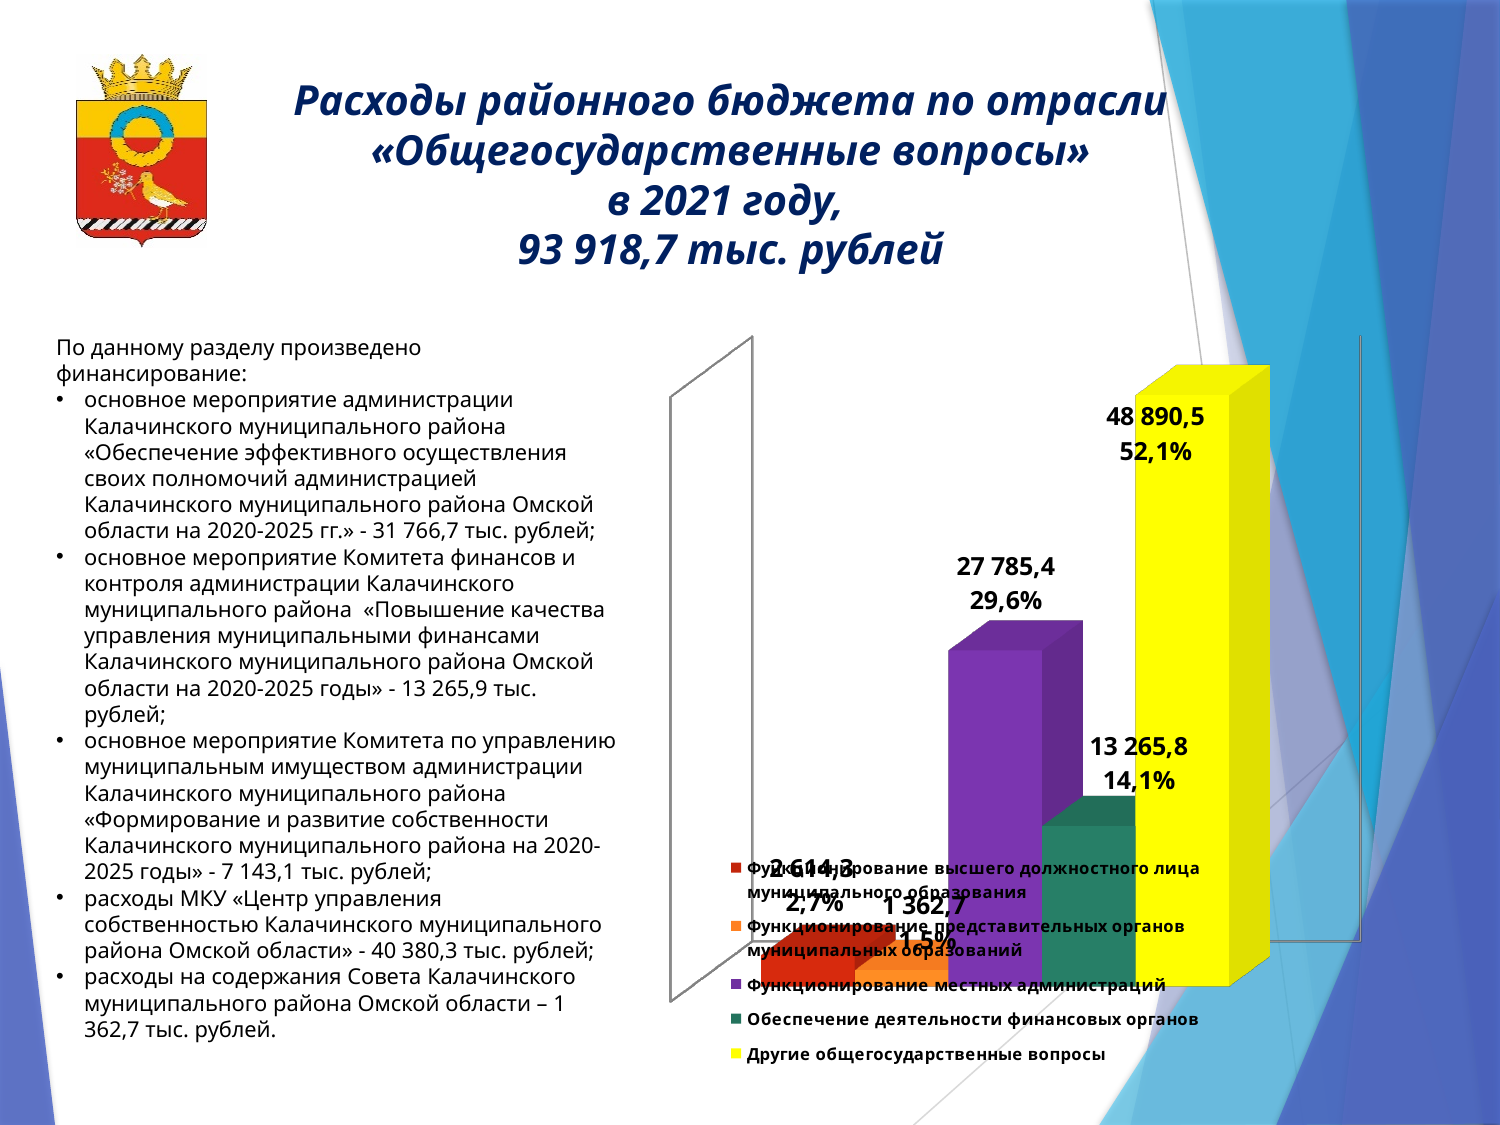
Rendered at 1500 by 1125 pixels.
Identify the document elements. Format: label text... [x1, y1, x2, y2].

text_box По данному разделу произведено финансирование: основное мероприятие администрации Калачинского муниципального района «Обеспечение эффективного осуществления своих полномочий администрацией Калачинского муниципального района Омской области на 2020-2025 гг.» - 31 766,7 тыс. рублей; основное мероприятие Комитета финансов и контроля администрации Калачинского муниципального района «Повышение качества управления муниципальными финансами Калачинского муниципального района Омской области на 2020-2025 годы» - 13 265,9 тыс. рублей; основное мероприятие Комитета по управлению муниципальным имуществом администрации Калачинского муниципального района «Формирование и развитие собственности Калачинского муниципального района на 2020-2025 годы» - 7 143,1 тыс. рублей; расходы МКУ «Центр управления собственностью Калачинского муниципального района Омской области» - 40 380,3 тыс. рублей; расходы на содержания Совета Калачинского муниципального района Омской области – 1 362,7 тыс. рублей. [41, 326, 632, 1049]
picture [76, 53, 208, 248]
title Расходы районного бюджета по отрасли «Общегосударственные вопросы» в 2021 году, 93 918,7 тыс. рублей [201, 66, 1260, 283]
chart [654, 313, 1377, 1095]
